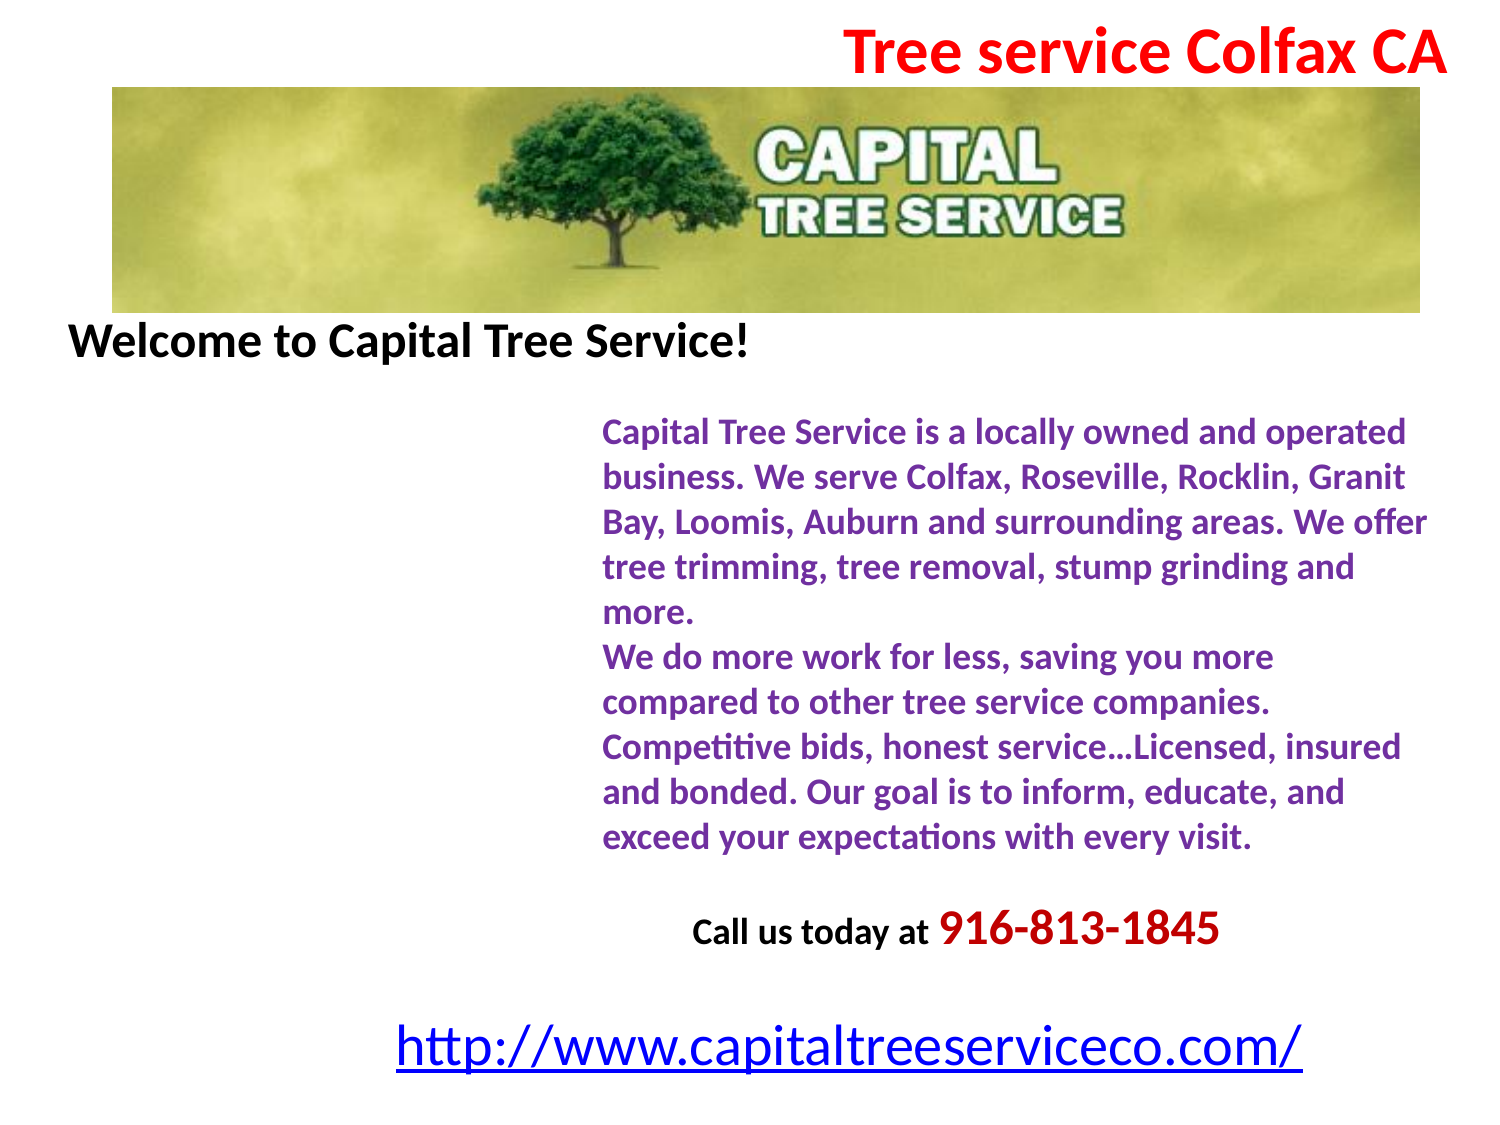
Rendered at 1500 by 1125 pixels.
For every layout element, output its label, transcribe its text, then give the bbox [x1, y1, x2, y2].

text_box Call us today at 916-813-1845 [677, 887, 1237, 963]
text_box Tree service Colfax CA [828, 0, 1464, 95]
text_box Capital Tree Service is a locally owned and operated business. We serve Colfax, Roseville, Rocklin, Granit Bay, Loomis, Auburn and surrounding areas. We offer tree trimming, tree removal, stump grinding and more. We do more work for less, saving you more compared to other tree service companies. Competitive bids, honest service…Licensed, insured and bonded. Our goal is to inform, educate, and exceed your expectations with every visit. [587, 399, 1450, 865]
text_box http://www.capitaltreeserviceco.com/ [381, 999, 1318, 1085]
text_box Welcome to Capital Tree Service! [53, 299, 767, 375]
picture [112, 87, 1421, 313]
